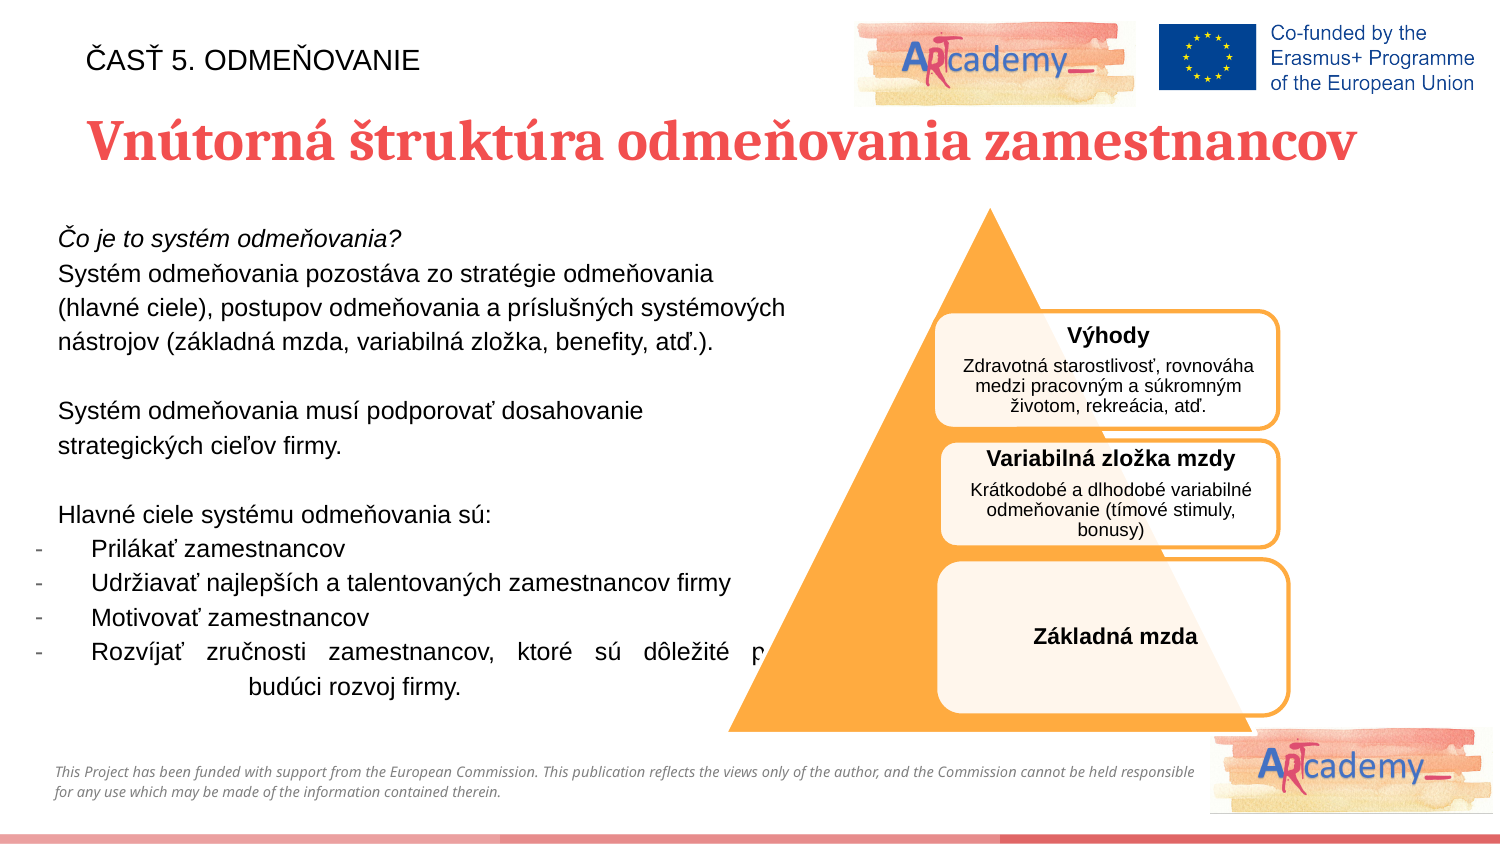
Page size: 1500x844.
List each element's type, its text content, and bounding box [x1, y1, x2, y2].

text_box This Project has been funded with support from the European Commission. This publication reflects the views only of the author, and the Commission cannot be held responsible for any use which may be made of the information contained therein. [39, 754, 1205, 799]
title Vnútorná štruktúra odmeňovania zamestnancov [39, 94, 1407, 188]
picture [854, 2, 1137, 138]
text_box ČASŤ 5. ODMEŇOVANIE [70, 33, 805, 84]
picture [1158, 24, 1474, 94]
picture [1210, 735, 1493, 844]
list Čo je to systém odmeňovania? Systém odmeňovania pozostáva zo stratégie odmeňovania (hlavné ciele), postupov odmeňovania a príslušných systémových nástrojov (základná mzda, variabilná zložka, benefity, atď.). Systém odmeňovania musí podporovať dosahovanie strategických cieľov firmy. Hlavné ciele systému odmeňovania sú: Prilákať zamestnancov Udržiavať najlepších a talentovaných zamestnancov firmy Motivovať zamestnancov Rozvíjať zručnosti zamestnancov, ktoré sú dôležité pre budúci rozvoj firmy. [19, 203, 528, 723]
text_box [530, 202, 1500, 735]
